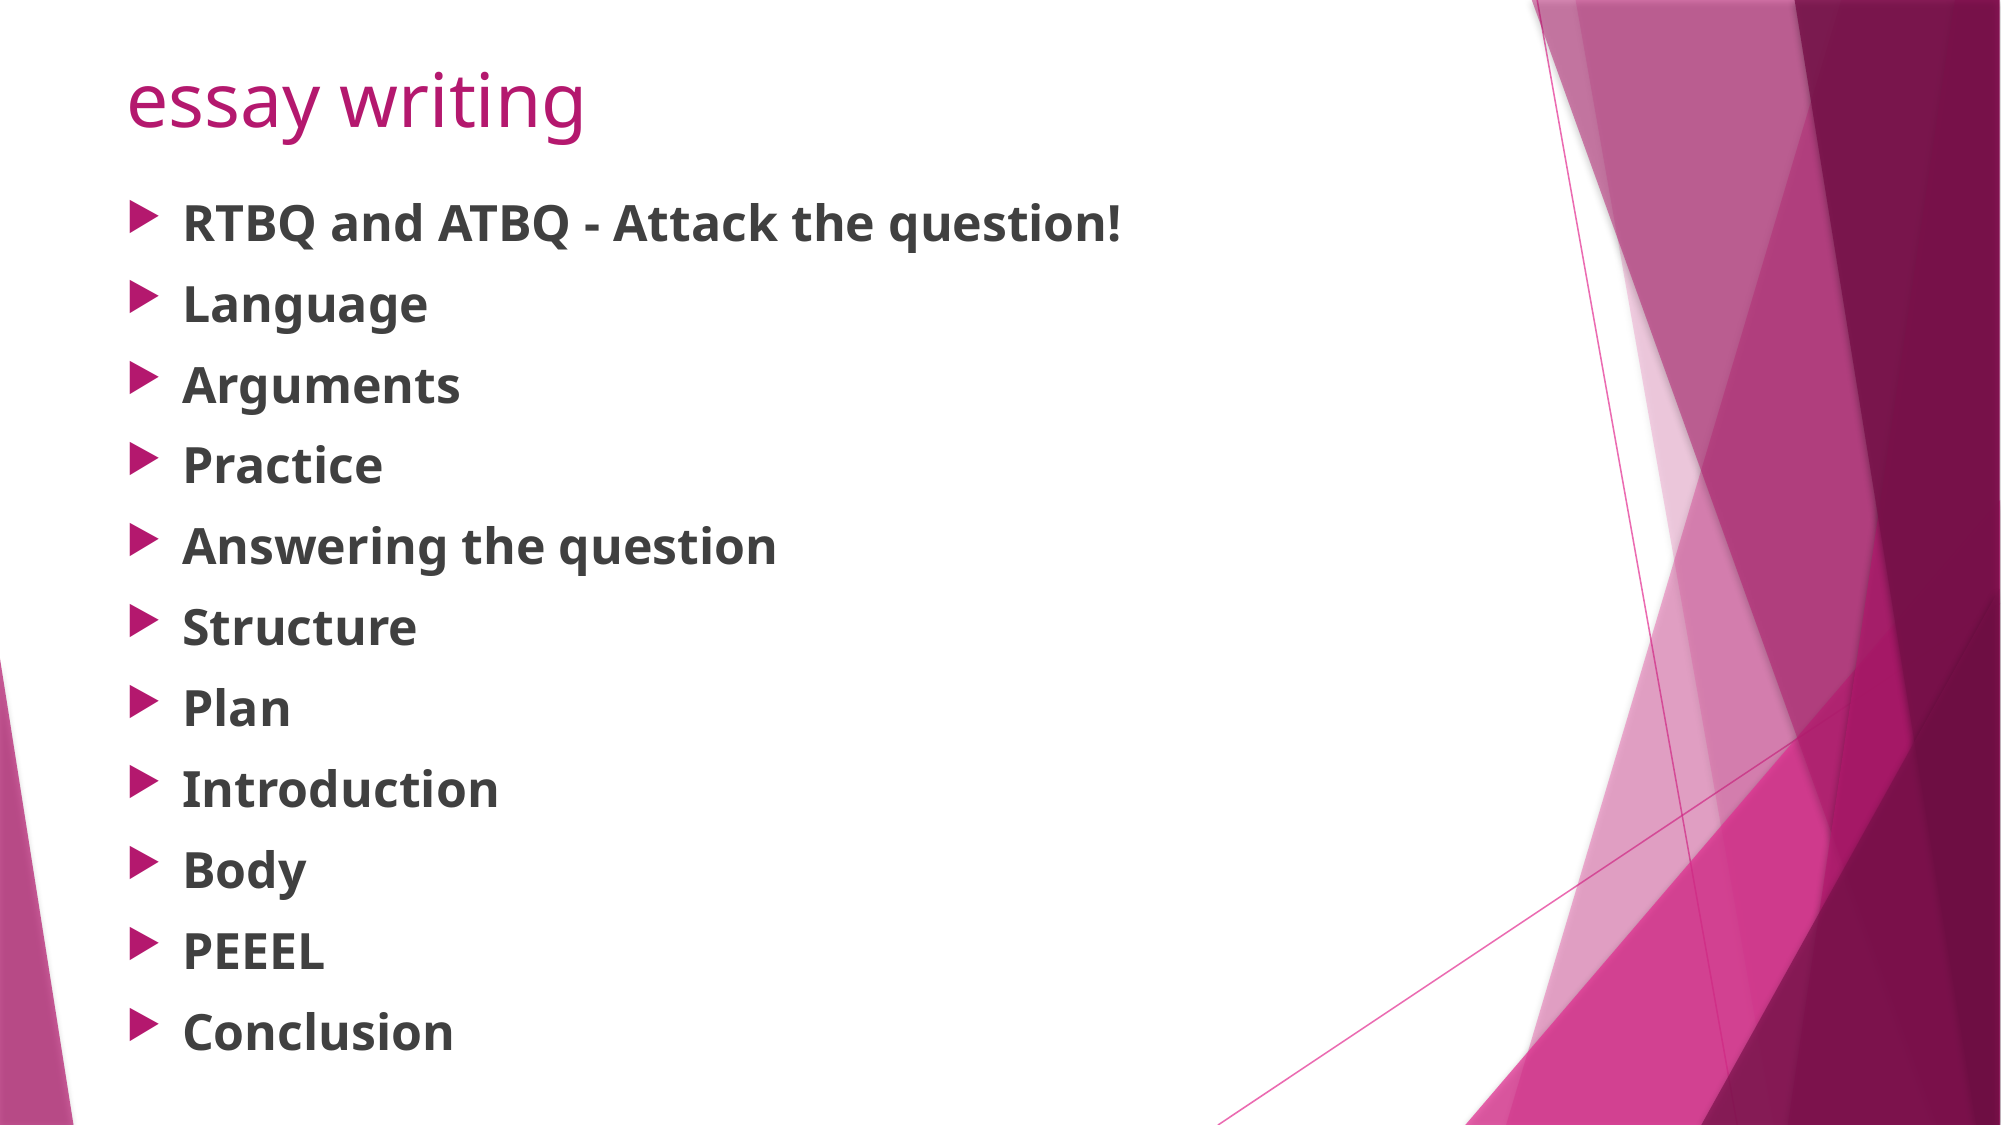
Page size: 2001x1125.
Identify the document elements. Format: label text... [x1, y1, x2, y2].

list RTBQ and ATBQ - Attack the question! Language Arguments Practice Answering the question Structure Plan Introduction Body PEEEL Conclusion [111, 183, 1522, 1025]
title essay writing [111, 45, 1522, 183]
